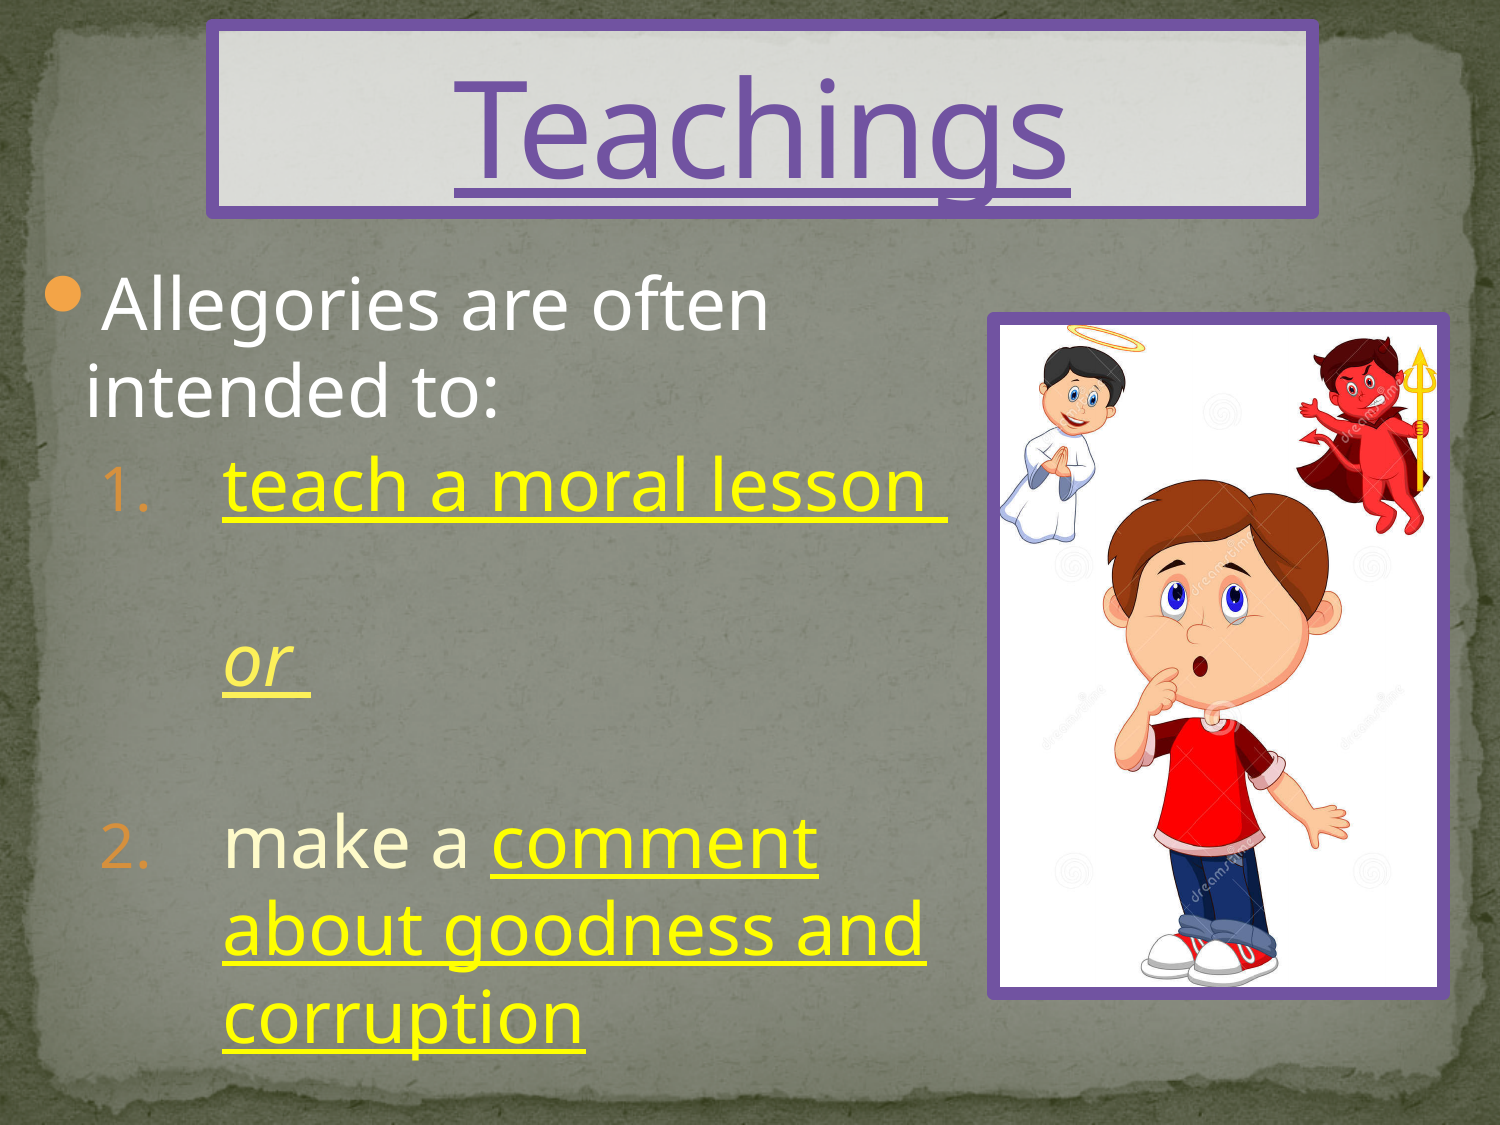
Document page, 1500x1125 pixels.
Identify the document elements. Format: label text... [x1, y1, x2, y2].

picture [1000, 325, 1438, 988]
list Allegories are often intended to: teach a moral lesson or make a comment about goodness and corruption [24, 249, 1050, 1000]
text_box Teachings [212, 24, 1313, 213]
